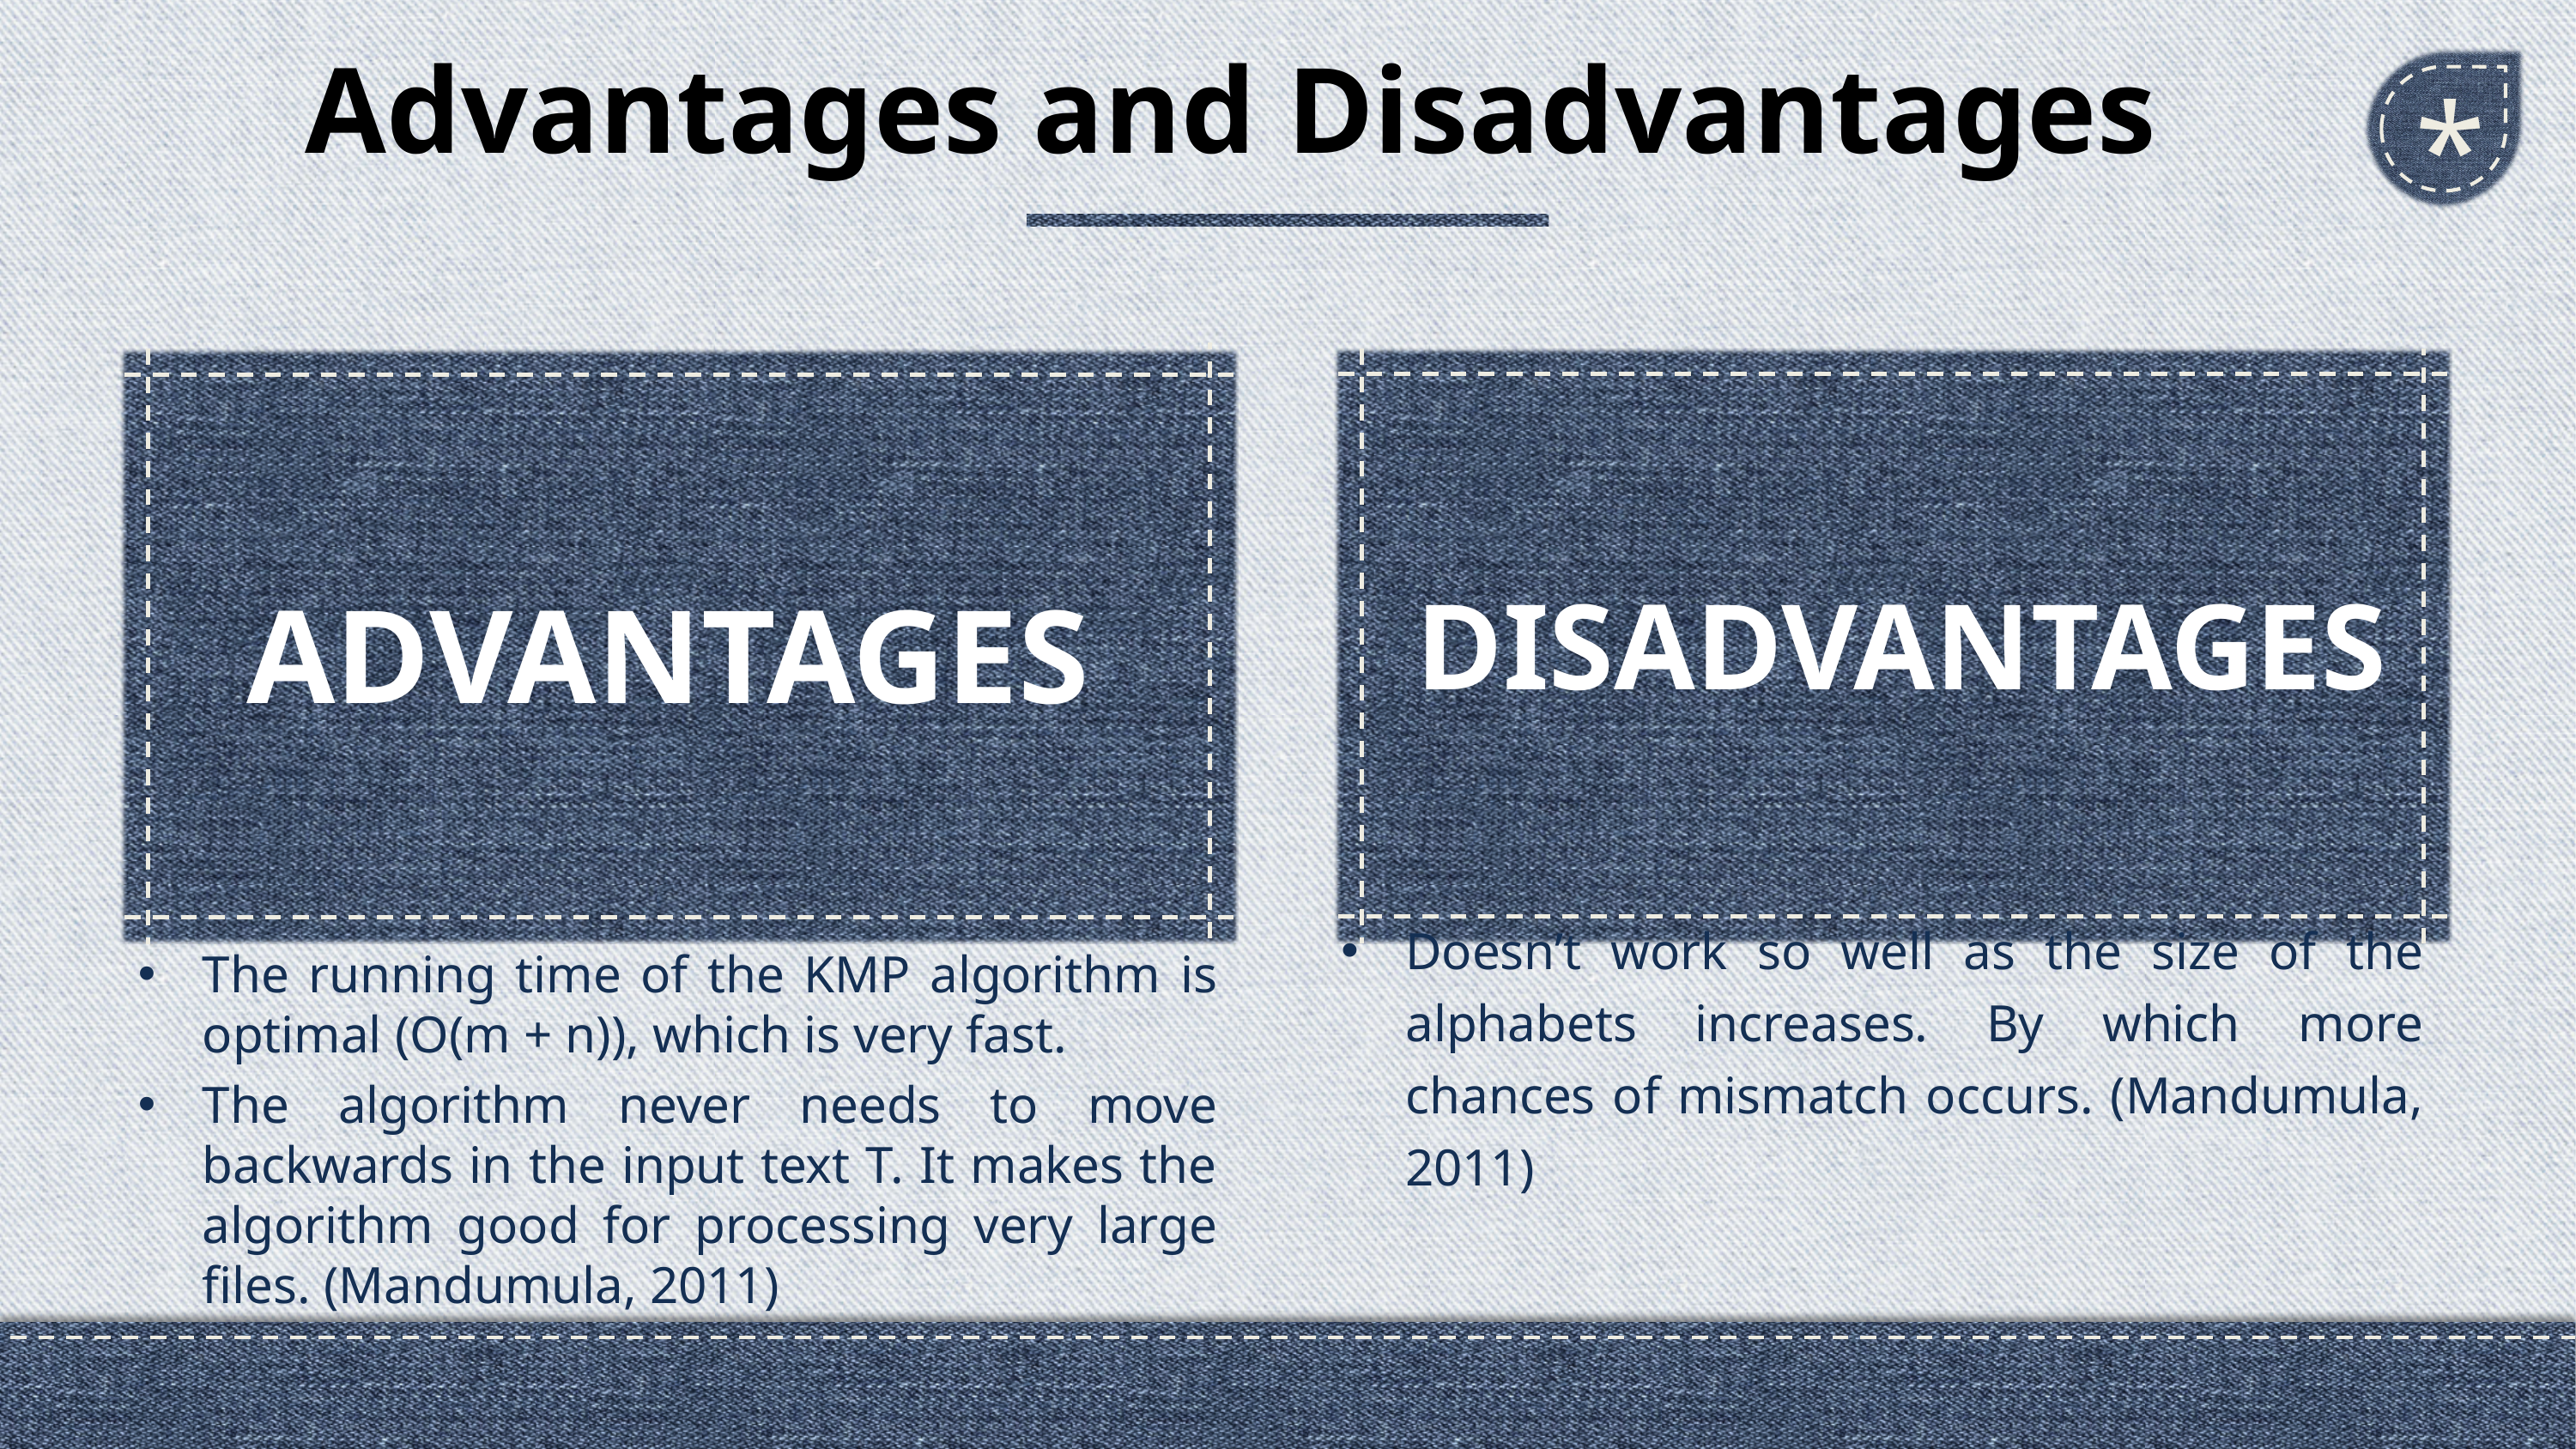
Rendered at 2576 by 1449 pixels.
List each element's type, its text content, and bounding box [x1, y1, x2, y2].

title Advantages and Disadvantages [61, 0, 2380, 178]
picture [0, 0, 2576, 1449]
text_box ADVANTAGES [233, 568, 1103, 737]
text_box DISADVANTAGES [1403, 565, 2401, 720]
list Doesn’t work so well as the size of the alphabets increases. By which more chances of mismatch occurs. (Mandumula, 2011) [1318, 884, 2446, 1220]
list The running time of the KMP algorithm is optimal (O(m + n)), which is very fast. The algorithm never needs to move backwards in the input text T. It makes the algorithm good for processing very large files. (Mandumula, 2011) [0, 952, 1240, 1305]
slide_number * [2391, 106, 2500, 185]
